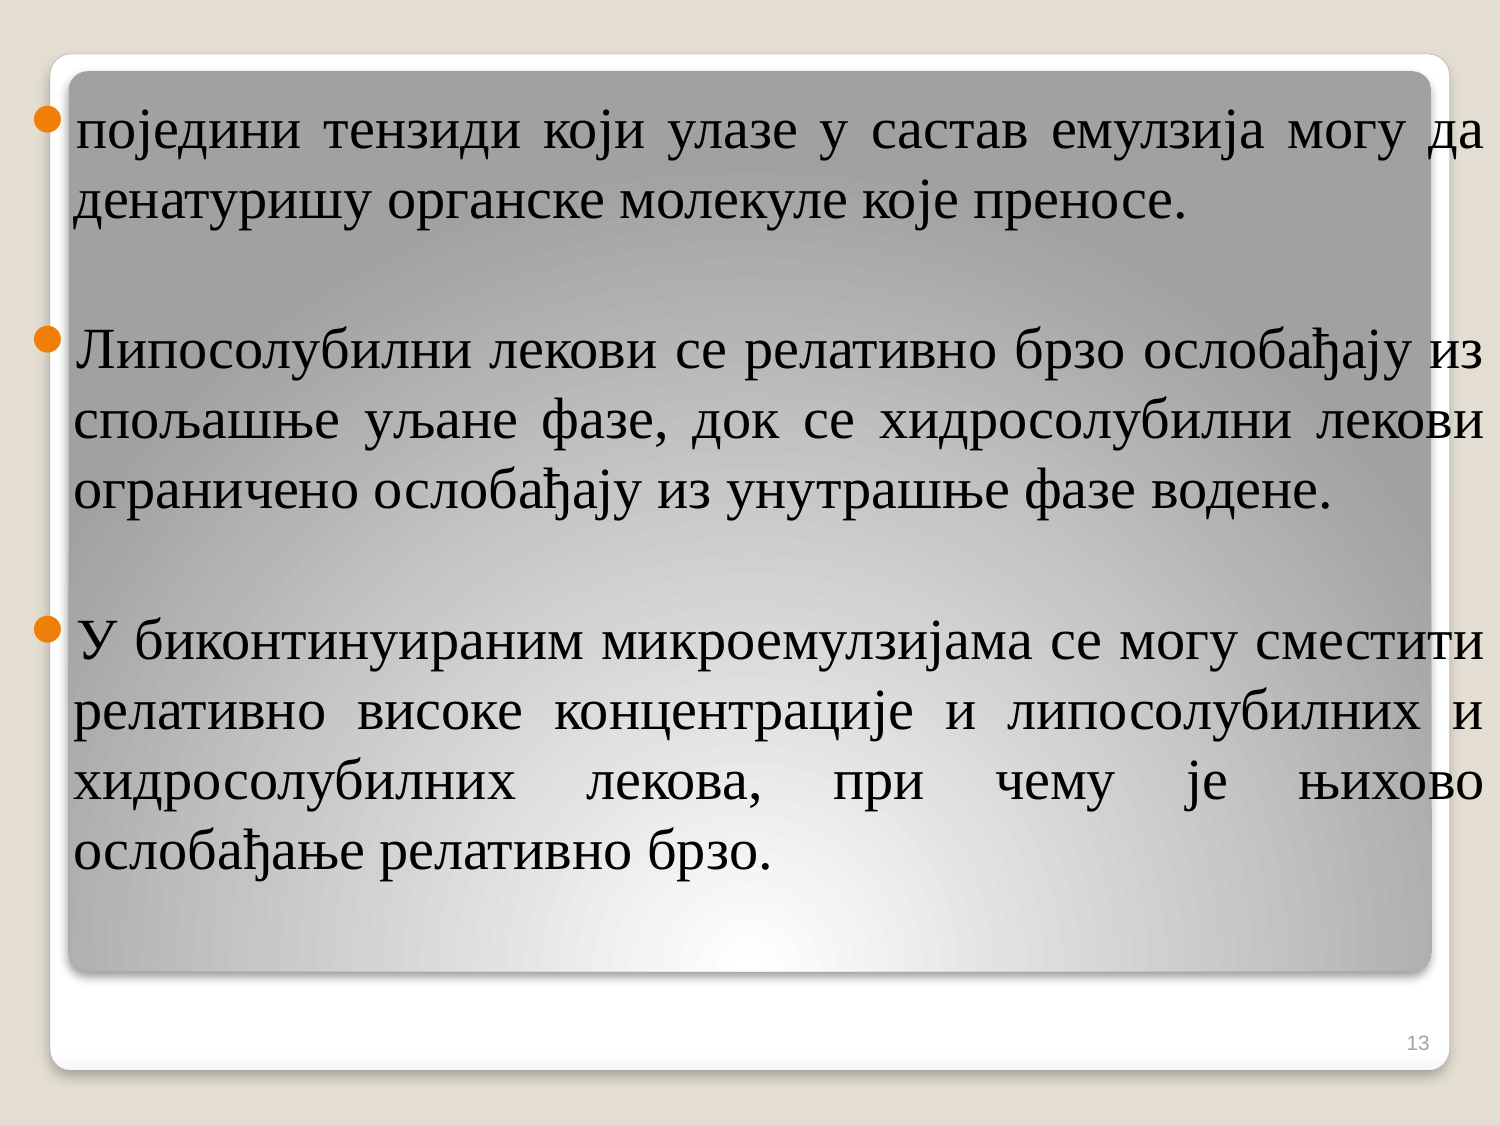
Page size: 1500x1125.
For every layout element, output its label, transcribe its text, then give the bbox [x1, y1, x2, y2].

list поједини тензиди који улазе у састав емулзија могу да денатуришу органске молекуле које преносе. Липосолубилни лекови се релативно брзо ослобађају из спољашње уљане фазе, док се хидросолубилни лекови ограничено ослобађају из унутрашње фазе водене. У биконтинуираним микроемулзијама се могу сместити релативно високе концентрације и липосолубилних и хидросолубилних лекова, при чему је њихово ослобађање релативно брзо. [0, 0, 1500, 1125]
slide_number 13 [1369, 1002, 1445, 1063]
